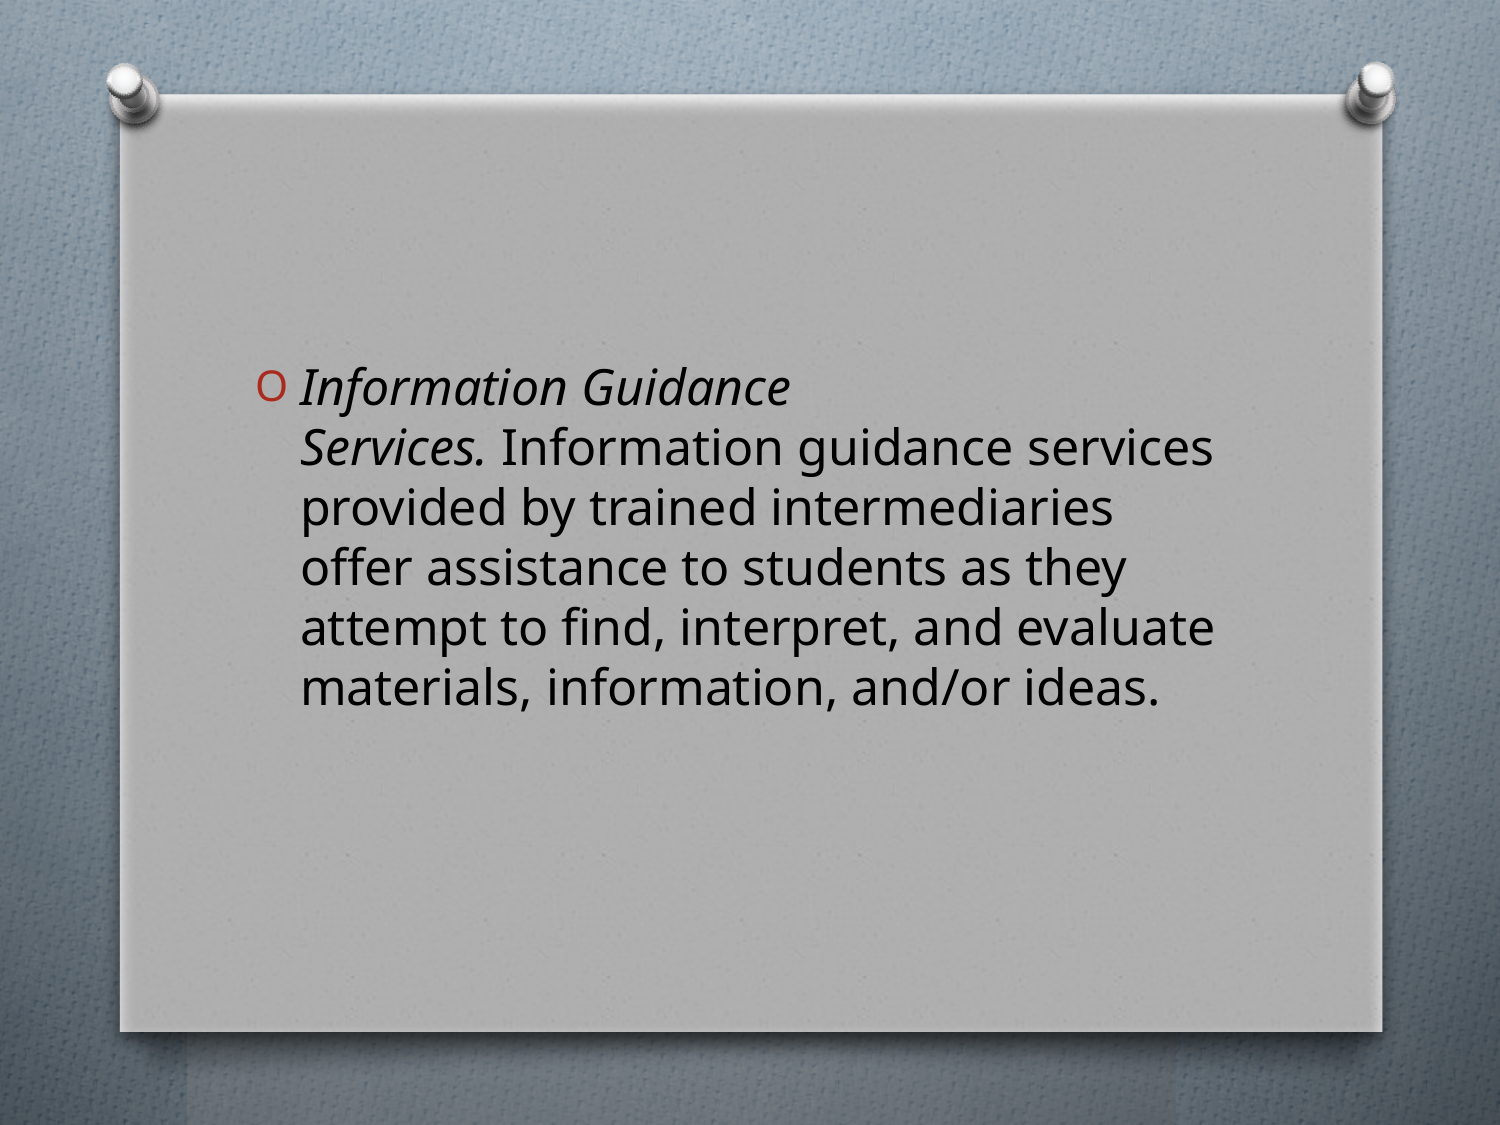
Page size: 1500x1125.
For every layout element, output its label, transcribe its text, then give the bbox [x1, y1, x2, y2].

picture [1317, 35, 1439, 156]
list Information Guidance Services. Information guidance services provided by trained intermediaries offer assistance to students as they attempt to find, interpret, and evaluate materials, information, and/or ideas. [240, 347, 1257, 939]
picture [75, 29, 198, 153]
